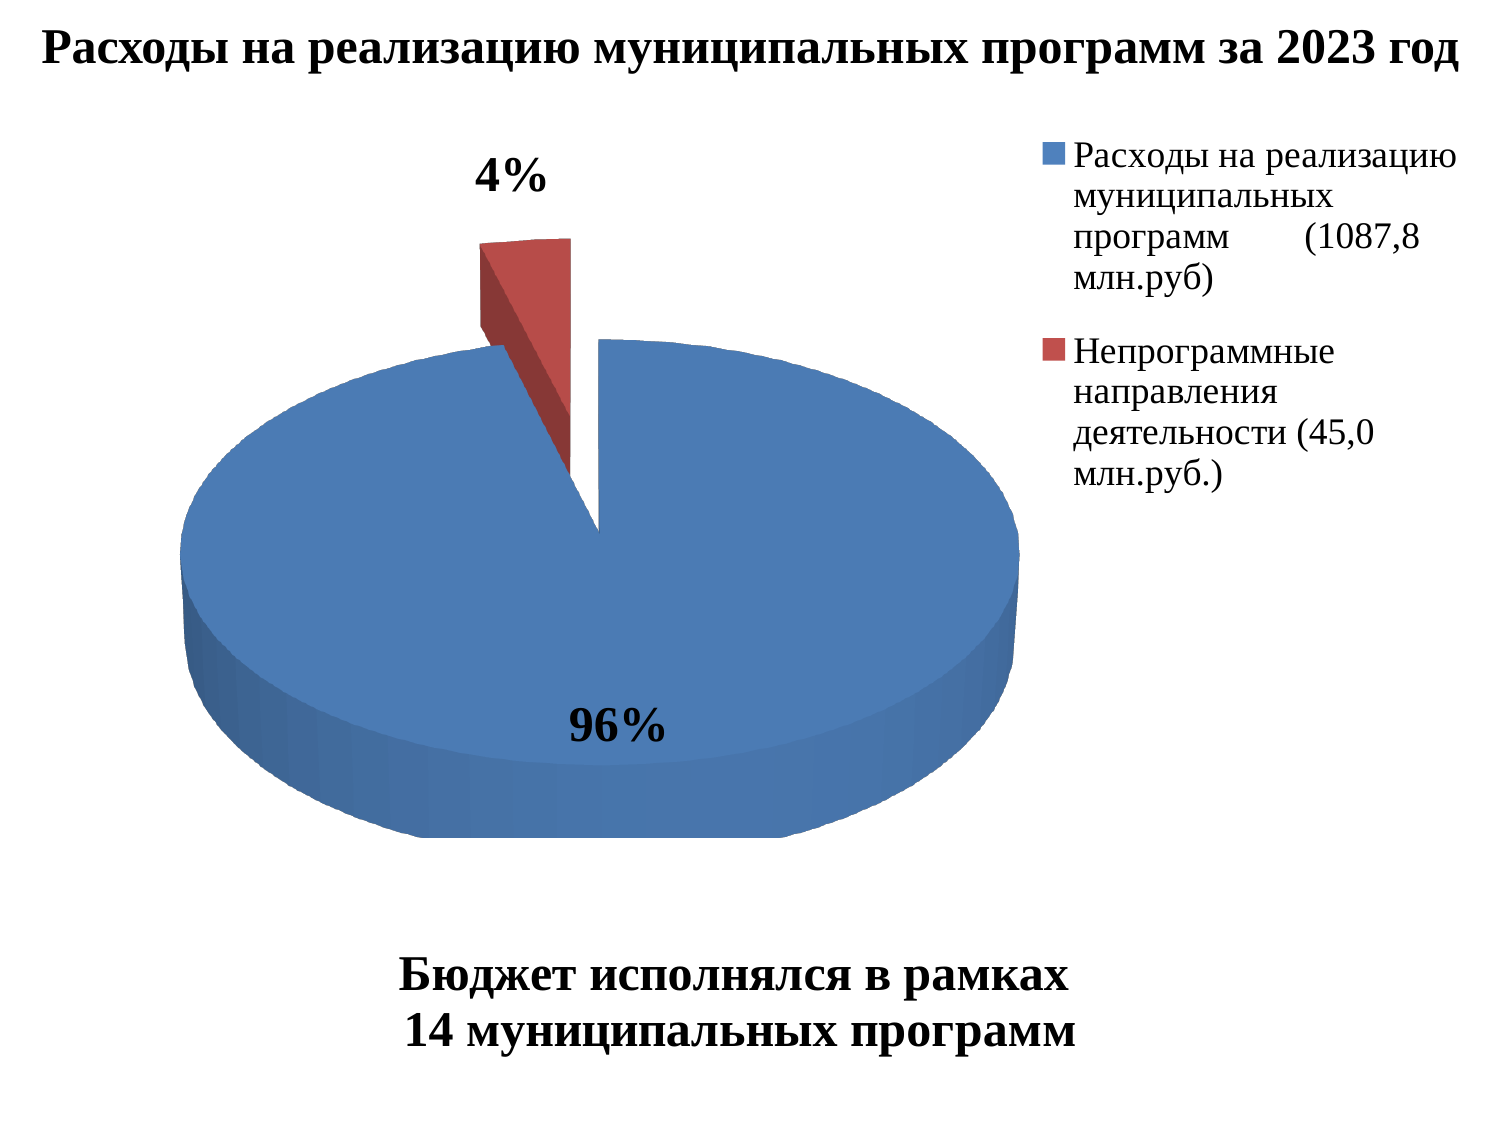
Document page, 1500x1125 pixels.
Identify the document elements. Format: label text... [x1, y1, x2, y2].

chart [12, 87, 1476, 1101]
title Расходы на реализацию муниципальных программ за 2023 год [12, 0, 1488, 88]
